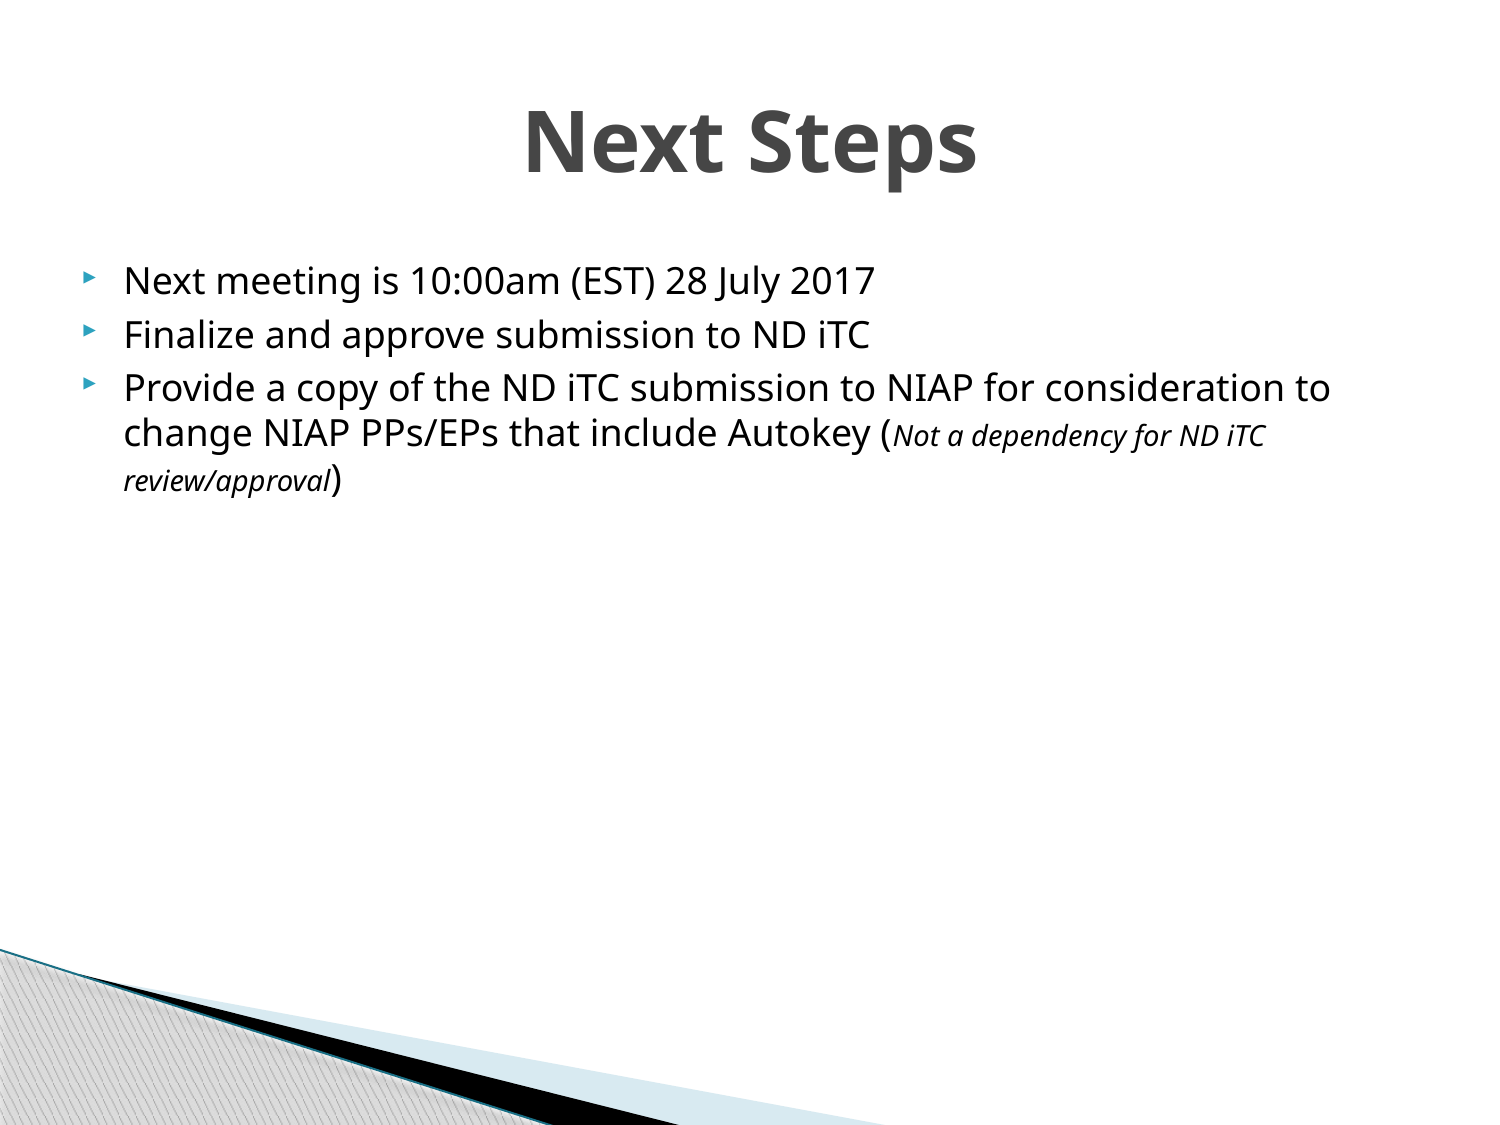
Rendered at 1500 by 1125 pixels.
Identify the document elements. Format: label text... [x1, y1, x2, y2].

title Next Steps [75, 45, 1425, 233]
list Next meeting is 10:00am (EST) 28 July 2017 Finalize and approve submission to ND iTC Provide a copy of the ND iTC submission to NIAP for consideration to change NIAP PPs/EPs that include Autokey (Not a dependency for ND iTC review/approval) [48, 249, 1452, 972]
